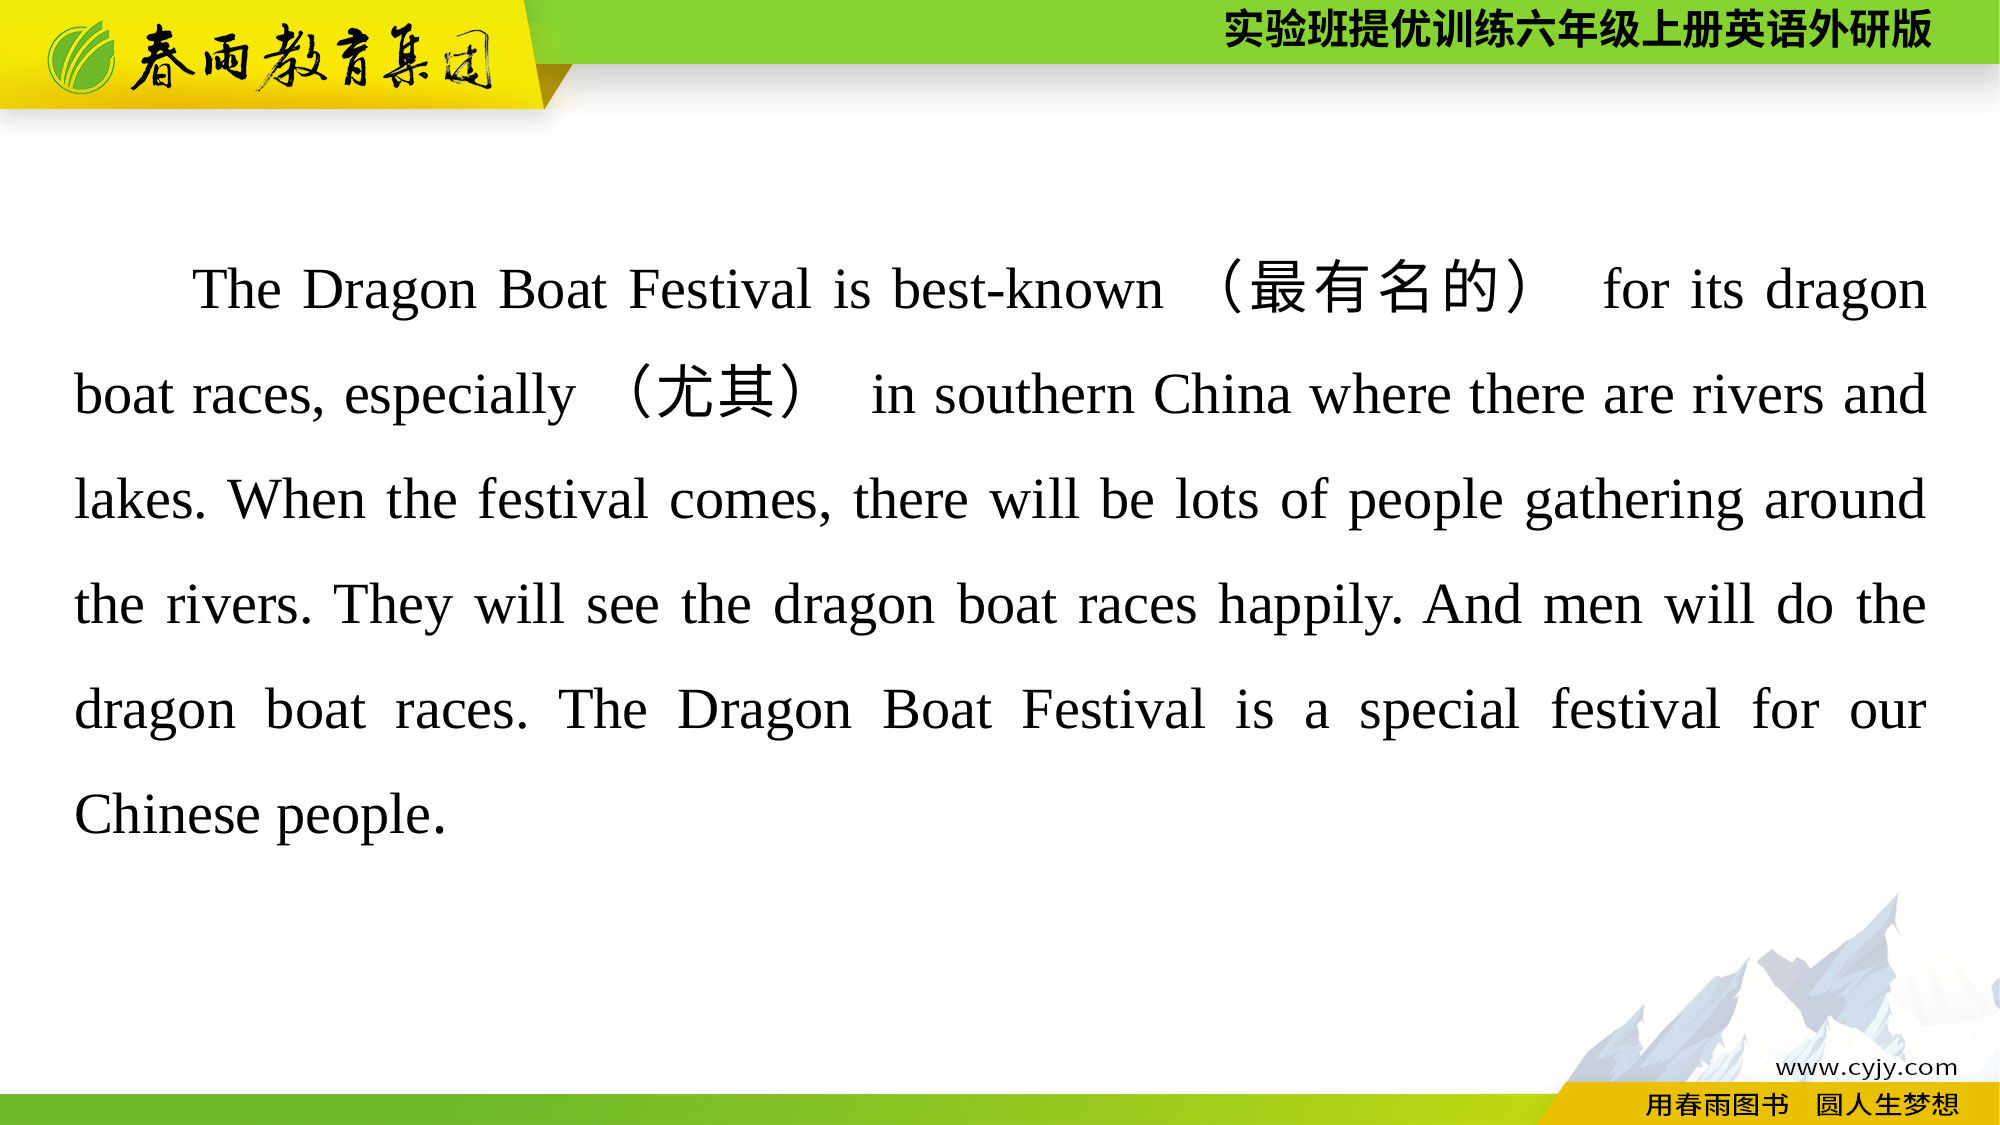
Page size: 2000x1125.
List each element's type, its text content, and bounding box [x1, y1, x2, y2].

list The Dragon Boat Festival is best-known（最有名的） for its dragon boat races, especially（尤其） in southern China where there are rivers and lakes. When the festival comes, there will be lots of people gathering around the rivers. They will see the dragon boat races happily. And men will do the dragon boat races. The Dragon Boat Festival is a special festival for our Chinese people. [59, 208, 1944, 846]
picture [0, 0, 2000, 1125]
